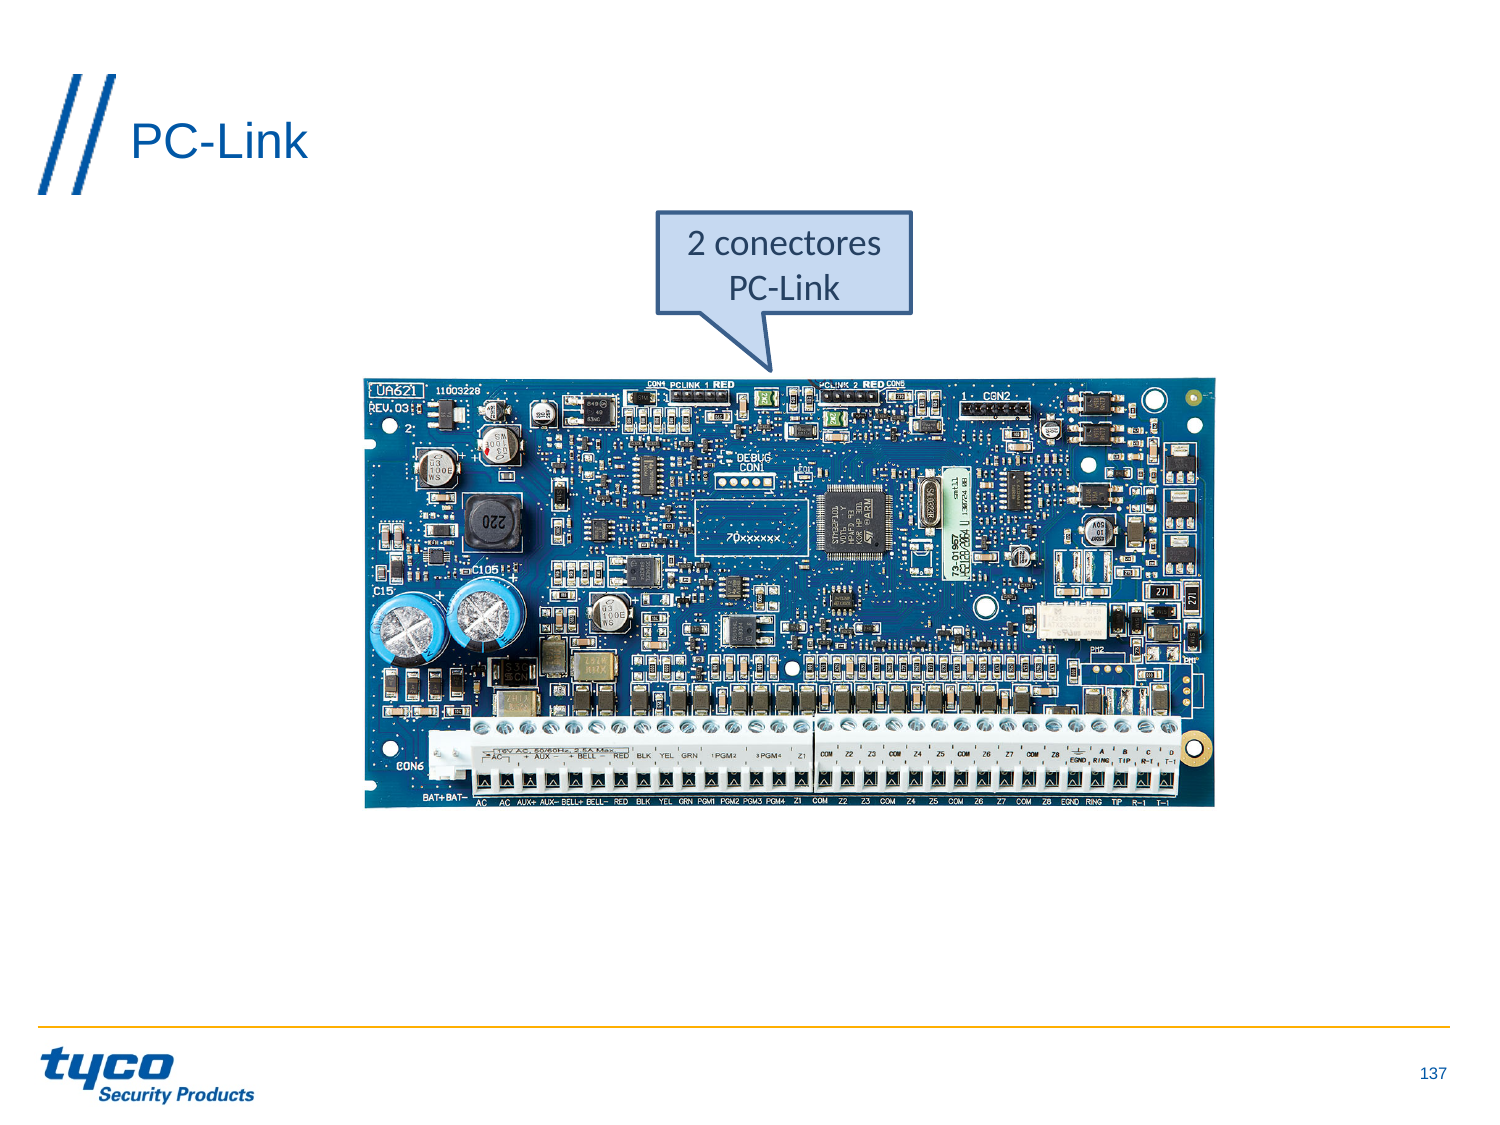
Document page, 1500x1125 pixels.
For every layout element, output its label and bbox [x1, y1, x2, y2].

text_box [97, 1061, 228, 1091]
picture [332, 335, 1258, 839]
slide_number [1387, 1042, 1463, 1103]
picture [37, 74, 115, 195]
title [115, 44, 1426, 233]
text_box [655, 210, 913, 335]
picture [34, 1040, 260, 1107]
